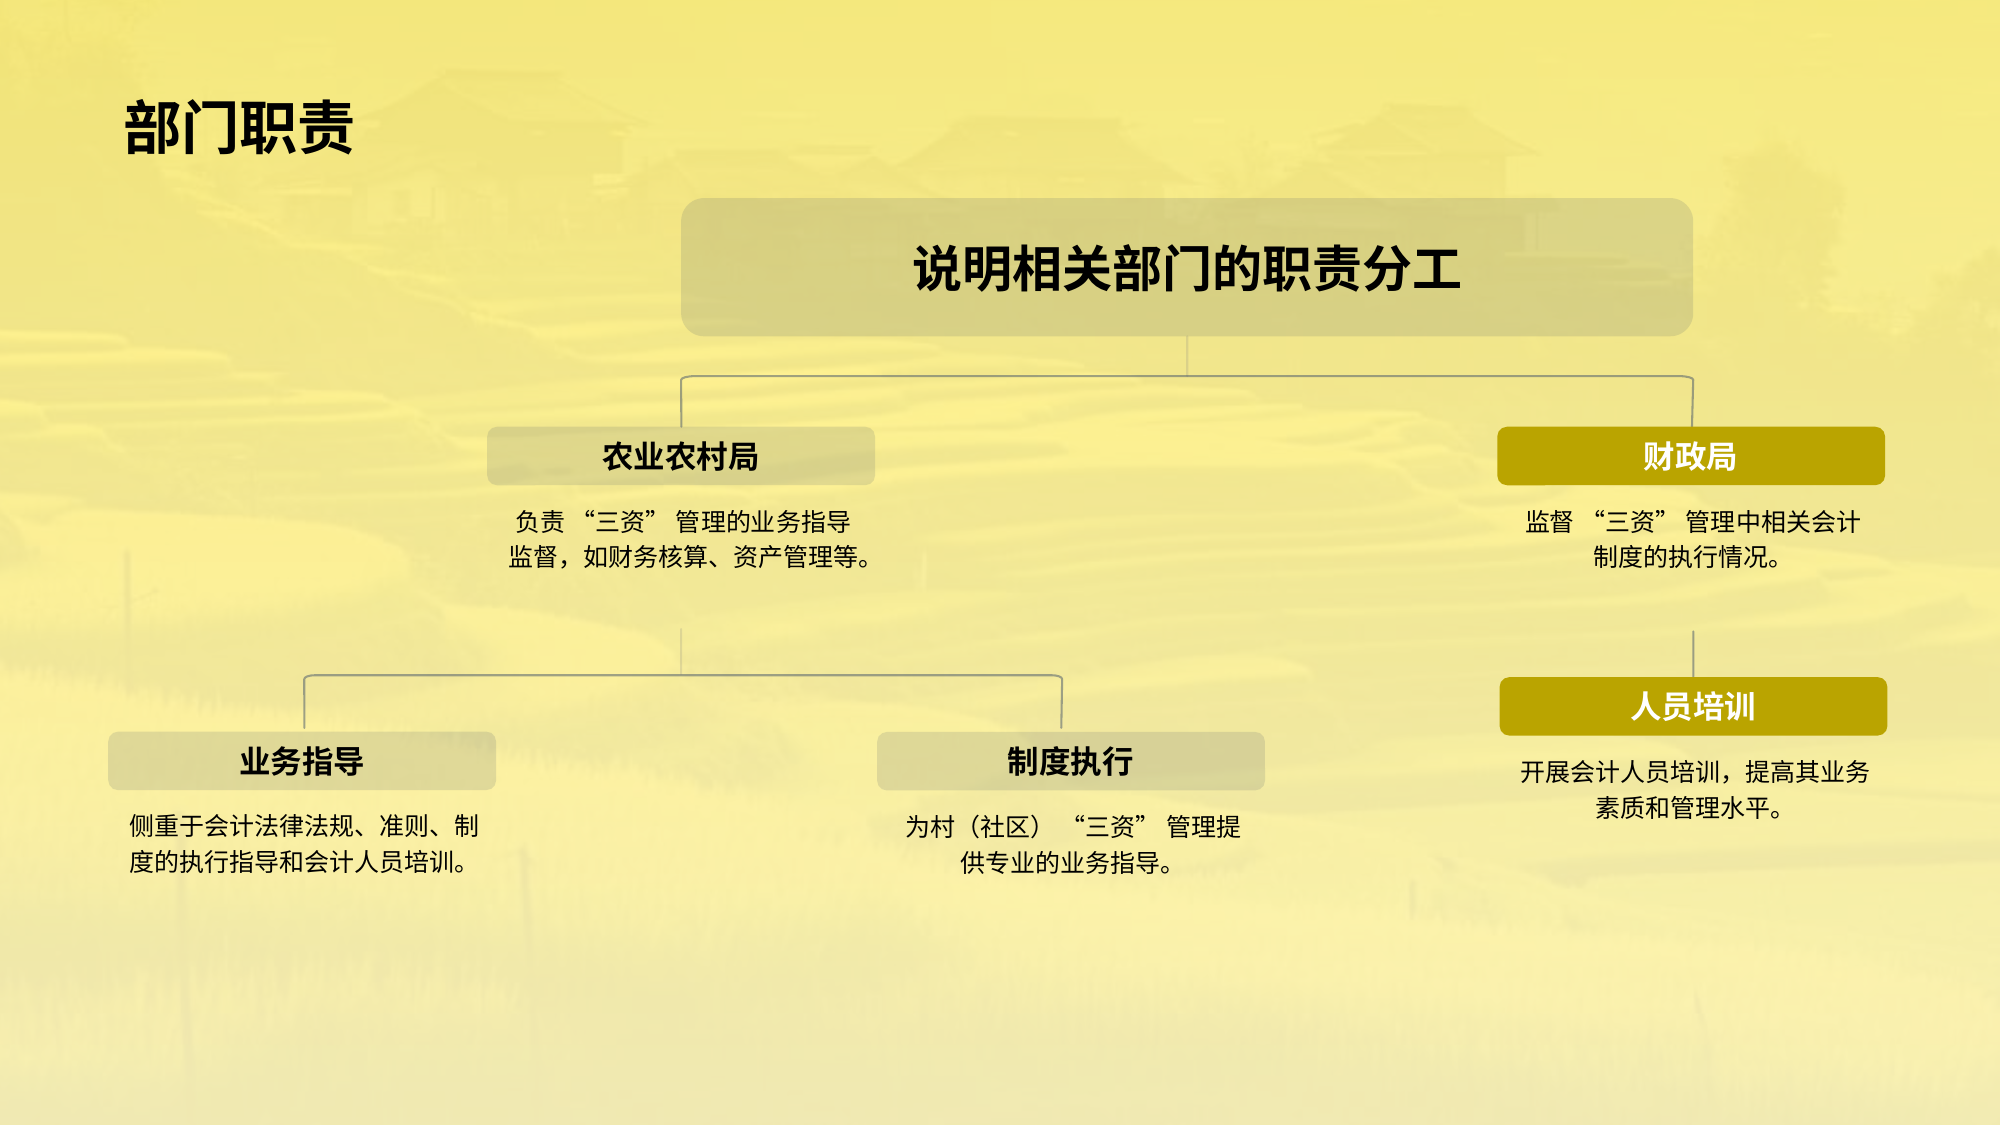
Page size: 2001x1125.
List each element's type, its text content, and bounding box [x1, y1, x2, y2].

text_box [108, 197, 1890, 927]
title 部门职责 [108, 21, 1890, 169]
